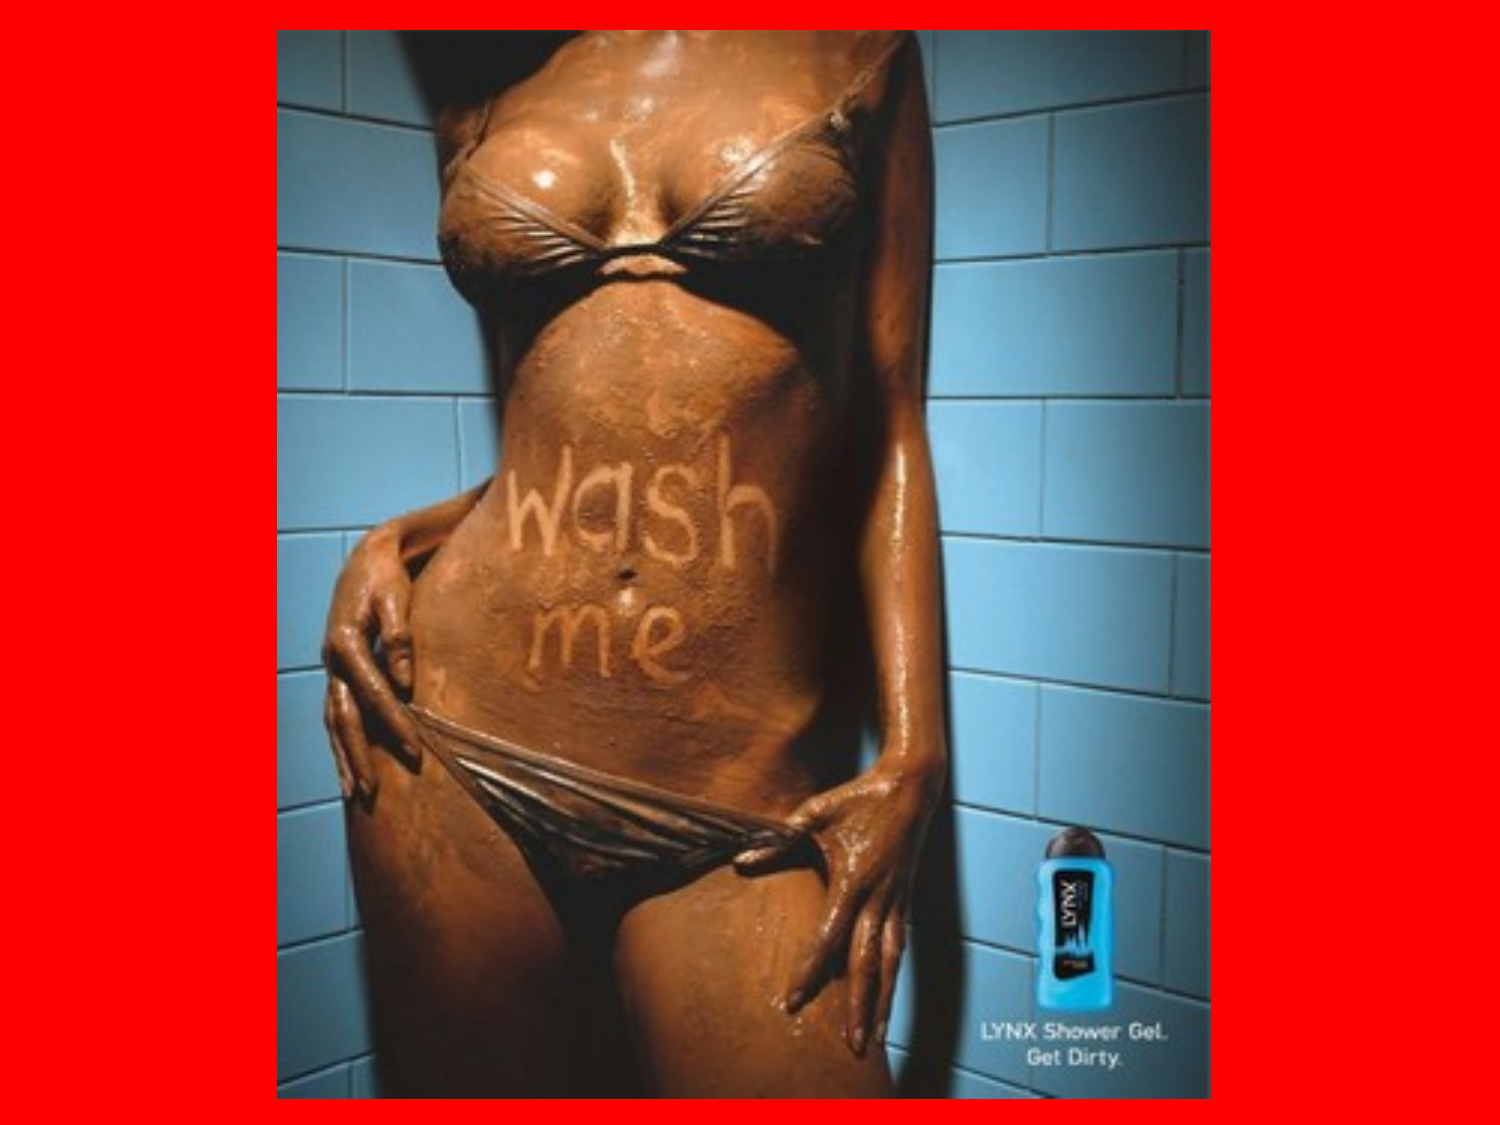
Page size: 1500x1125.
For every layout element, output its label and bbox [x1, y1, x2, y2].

list [277, 30, 1211, 1099]
